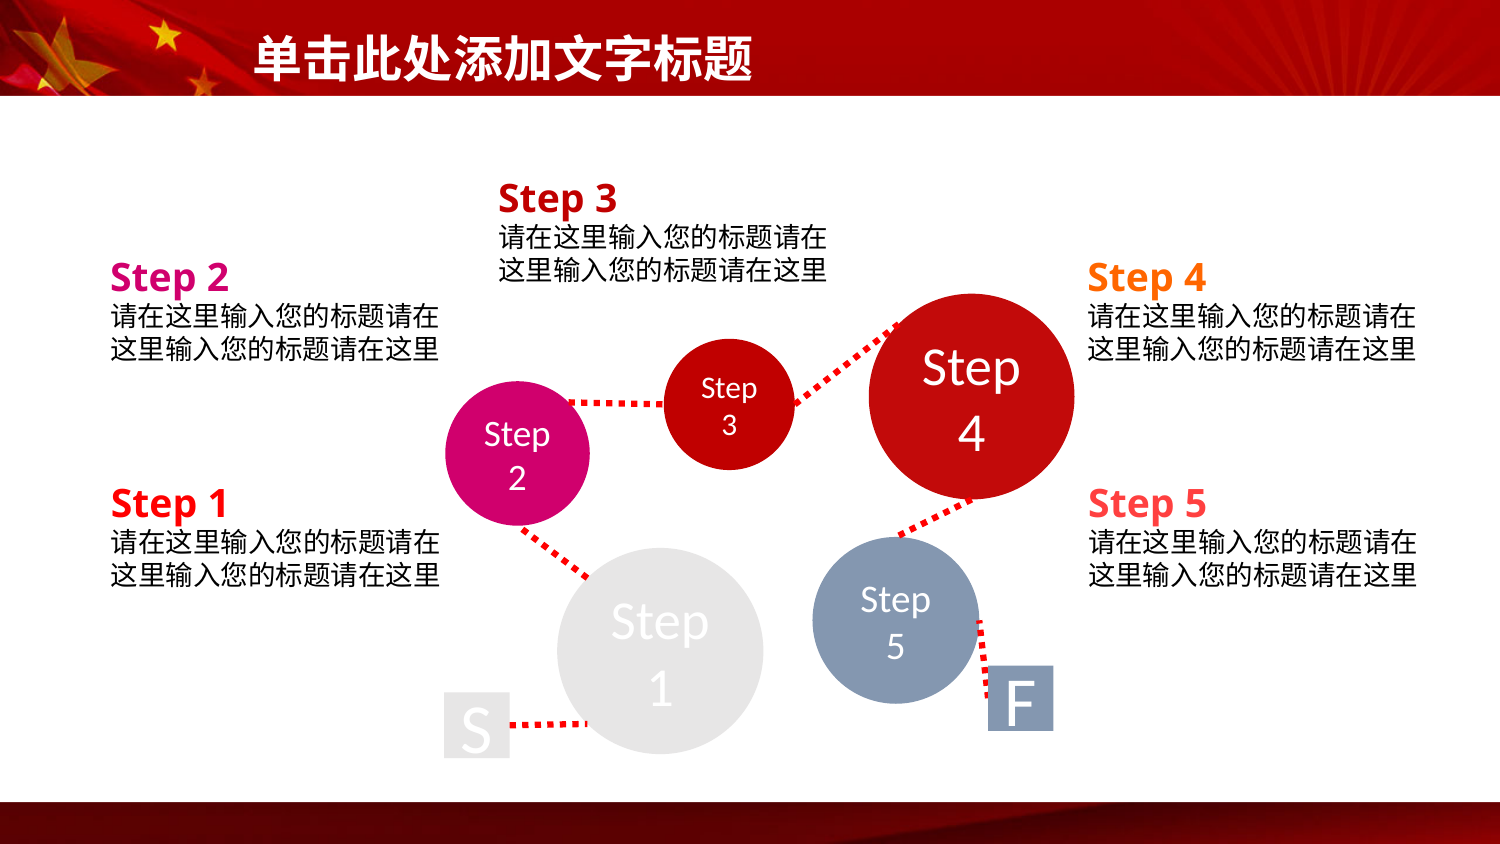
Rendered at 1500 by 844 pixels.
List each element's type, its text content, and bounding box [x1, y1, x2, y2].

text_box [517, 525, 588, 579]
picture [0, 803, 1500, 844]
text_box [895, 499, 972, 537]
text_box Step 4 请在这里输入您的标题请在这里输入您的标题请在这里 [1072, 244, 1436, 373]
text_box F [988, 665, 1054, 731]
text_box Step 1 请在这里输入您的标题请在这里输入您的标题请在这里 [96, 471, 460, 632]
text_box Step 1 [557, 547, 764, 755]
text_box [979, 620, 989, 699]
text_box Step 2 [445, 381, 590, 526]
text_box Step 5 请在这里输入您的标题请在这里输入您的标题请在这里 [1073, 471, 1437, 632]
text_box Step 4 [869, 293, 1075, 500]
text_box Step 5 [812, 536, 980, 704]
text_box S [444, 692, 510, 759]
text_box Step 2 请在这里输入您的标题请在这里输入您的标题请在这里 [95, 244, 459, 373]
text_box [794, 323, 899, 405]
text_box Step 3 请在这里输入您的标题请在这里输入您的标题请在这里 [483, 165, 847, 293]
text_box Step 3 [663, 338, 795, 471]
picture [0, 0, 1500, 95]
